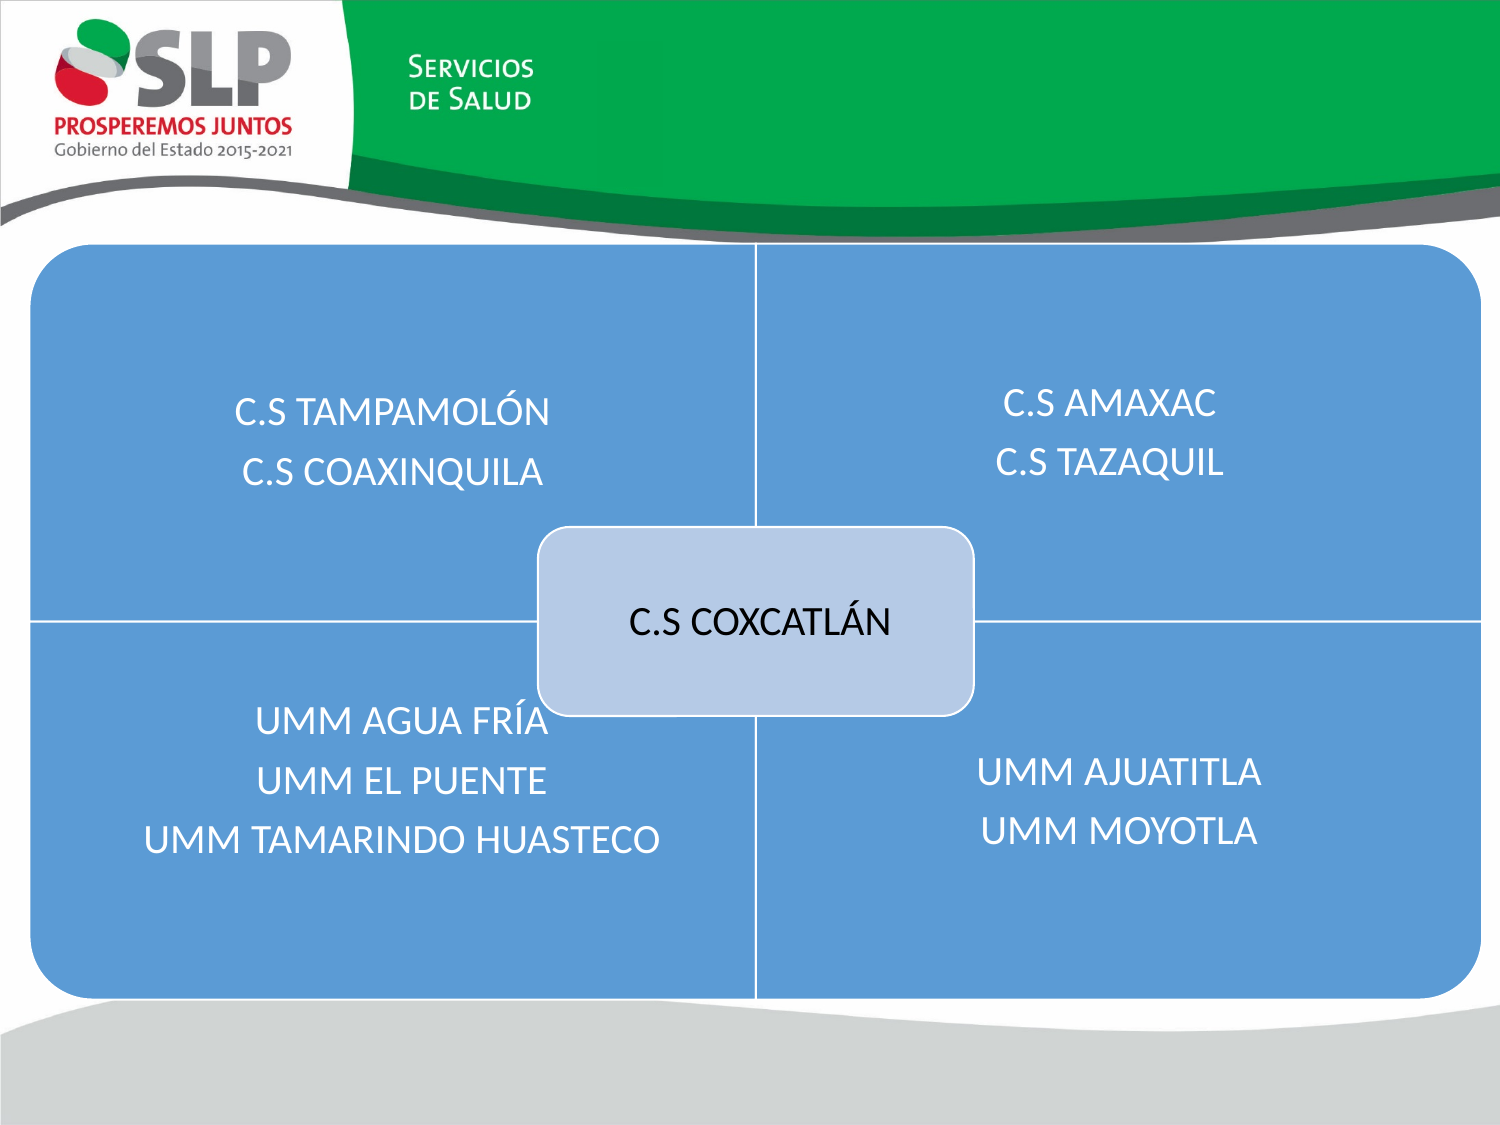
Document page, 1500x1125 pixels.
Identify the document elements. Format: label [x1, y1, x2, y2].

list [29, 243, 1483, 1000]
picture [0, 0, 1500, 1125]
